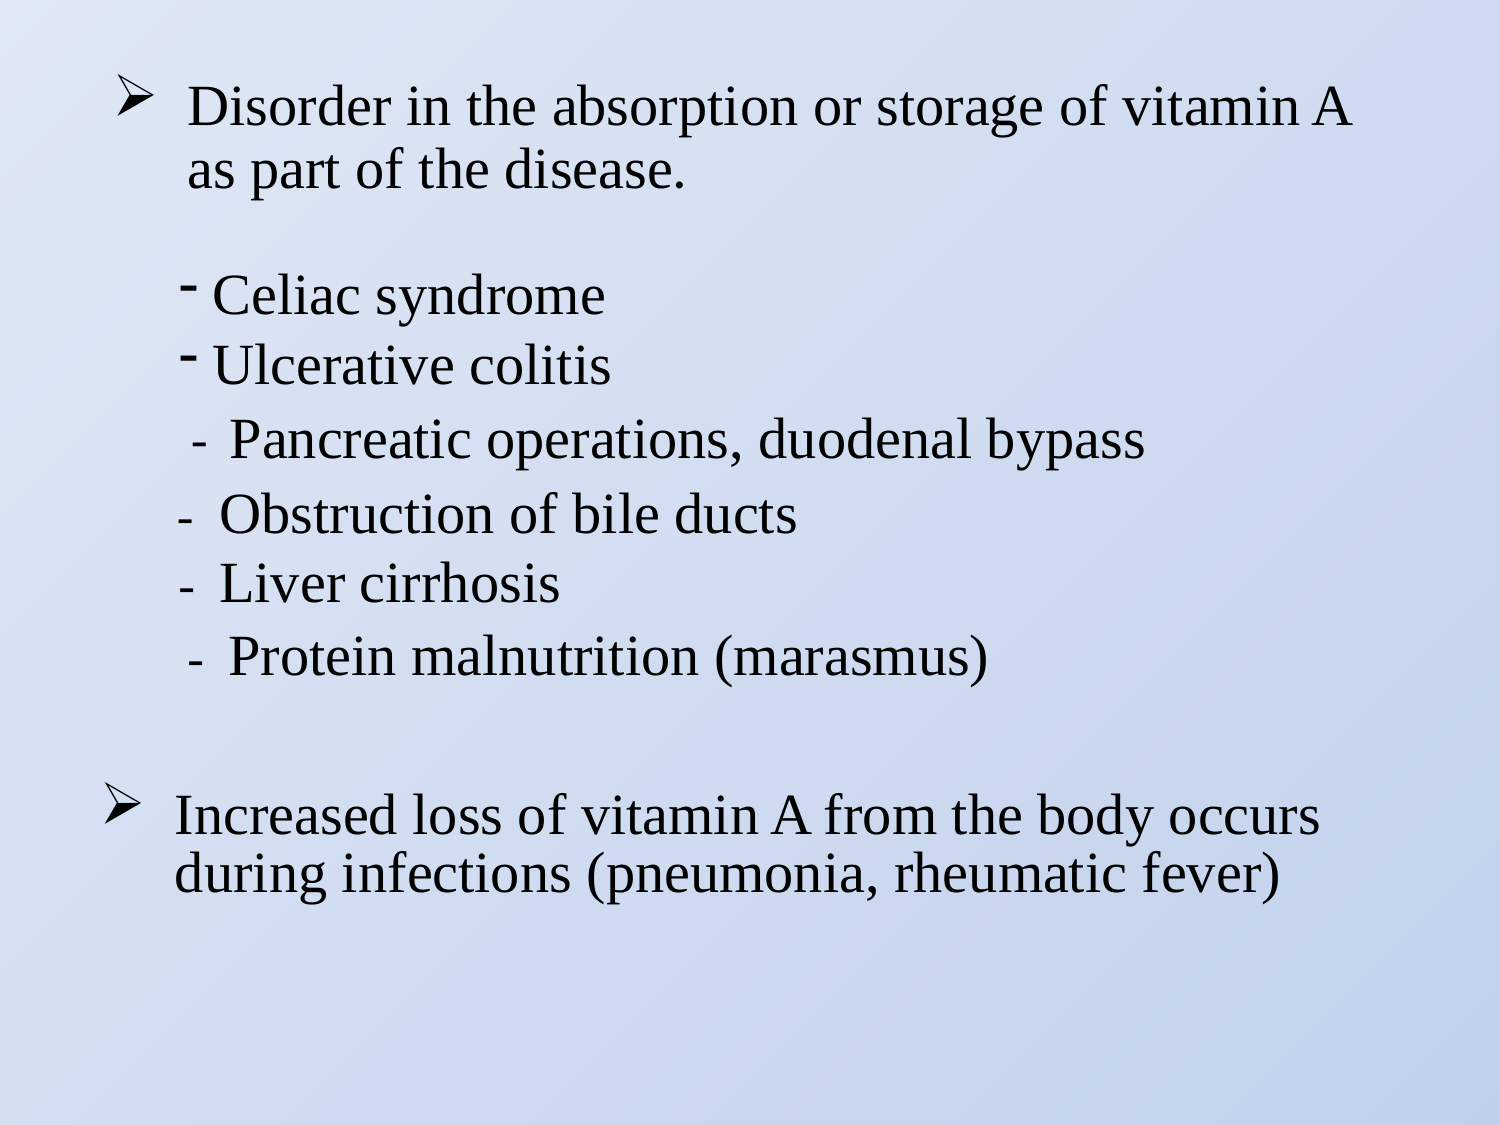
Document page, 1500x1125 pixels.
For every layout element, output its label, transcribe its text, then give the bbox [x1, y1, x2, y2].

text_box - Liver cirrhosis [178, 556, 562, 672]
text_box Celiac syndrome Ulcerative colitis [178, 268, 613, 397]
text_box Disorder in the absorption or storage of vitamin A as part of the disease. [112, 74, 1386, 263]
text_box Increased loss of vitamin A from the body occurs during infections (pneumonia, rheumatic fever) [99, 787, 1325, 963]
text_box - Pancreatic operations, duodenal bypass [191, 412, 1147, 528]
text_box - Protein malnutrition (marasmus) [187, 629, 991, 745]
text_box - Obstruction of bile ducts [176, 487, 799, 603]
